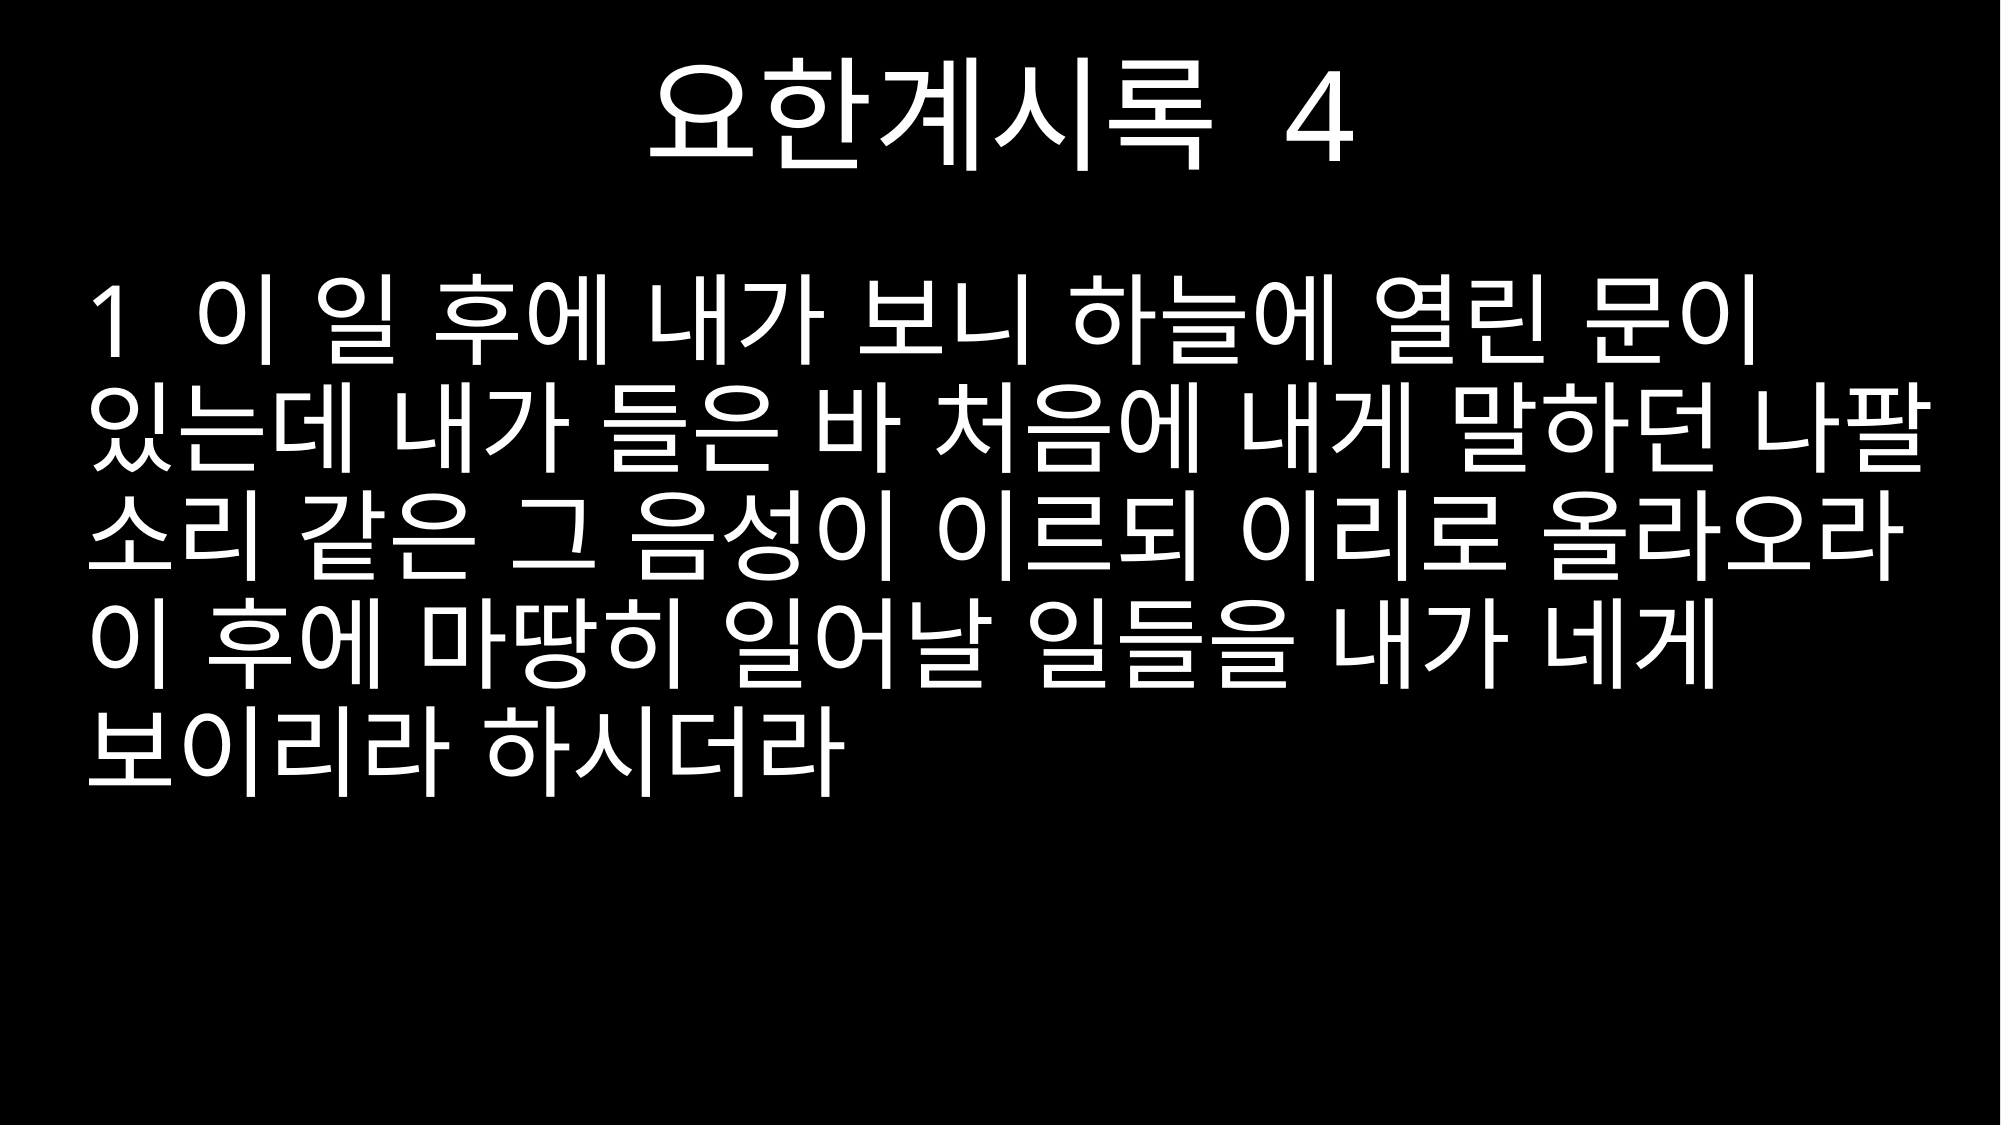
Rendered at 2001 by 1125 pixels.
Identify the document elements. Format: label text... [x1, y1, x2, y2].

picture [0, 0, 2001, 1125]
footer 요한계시록 4 [0, 32, 2000, 192]
list 1 이 일 후에 내가 보니 하늘에 열린 문이 있는데 내가 들은 바 처음에 내게 말하던 나팔 소리 같은 그 음성이 이르되 이리로 올라오라 이 후에 마땅히 일어날 일들을 내가 네게 보이리라 하시더라 [69, 263, 1953, 423]
